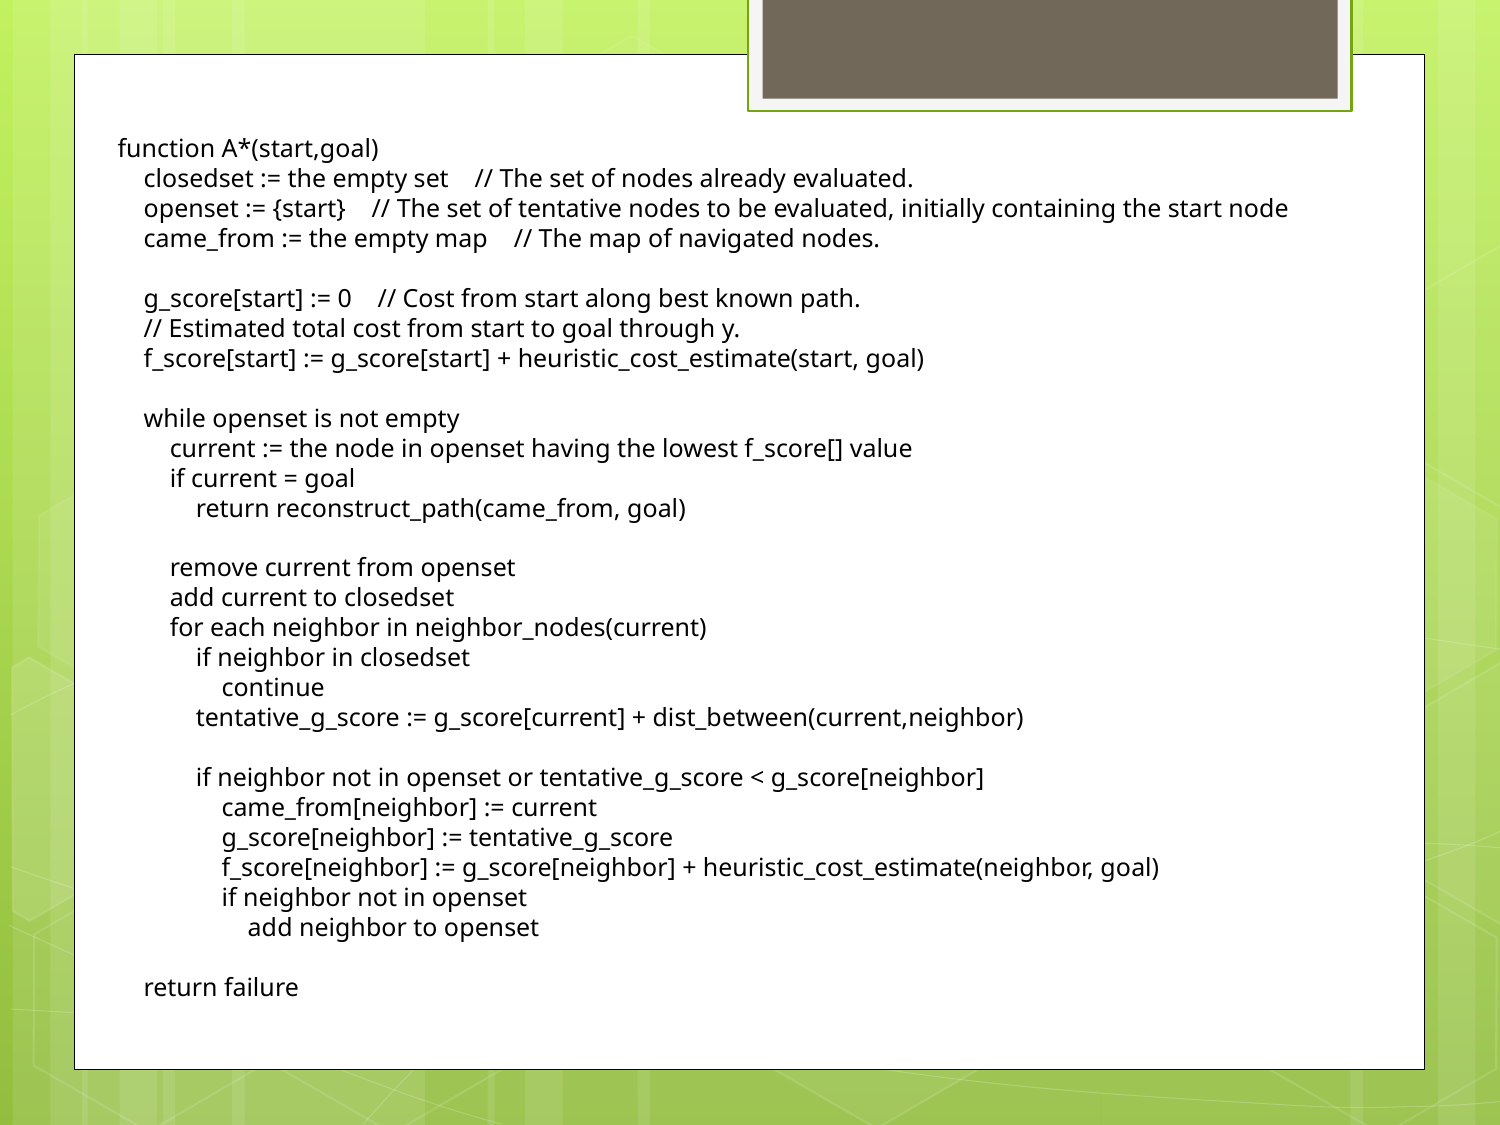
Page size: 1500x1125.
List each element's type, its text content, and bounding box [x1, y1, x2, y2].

text_box function A*(start,goal) closedset := the empty set // The set of nodes already evaluated. openset := {start} // The set of tentative nodes to be evaluated, initially containing the start node came_from := the empty map // The map of navigated nodes. g_score[start] := 0 // Cost from start along best known path. // Estimated total cost from start to goal through y. f_score[start] := g_score[start] + heuristic_cost_estimate(start, goal) while openset is not empty current := the node in openset having the lowest f_score[] value if current = goal return reconstruct_path(came_from, goal) remove current from openset add current to closedset for each neighbor in neighbor_nodes(current) if neighbor in closedset continue tentative_g_score := g_score[current] + dist_between(current,neighbor) if neighbor not in openset or tentative_g_score < g_score[neighbor] came_from[neighbor] := current g_score[neighbor] := tentative_g_score f_score[neighbor] := g_score[neighbor] + heuristic_cost_estimate(neighbor, goal) if neighbor not in openset add neighbor to openset return failure [102, 125, 1306, 1009]
